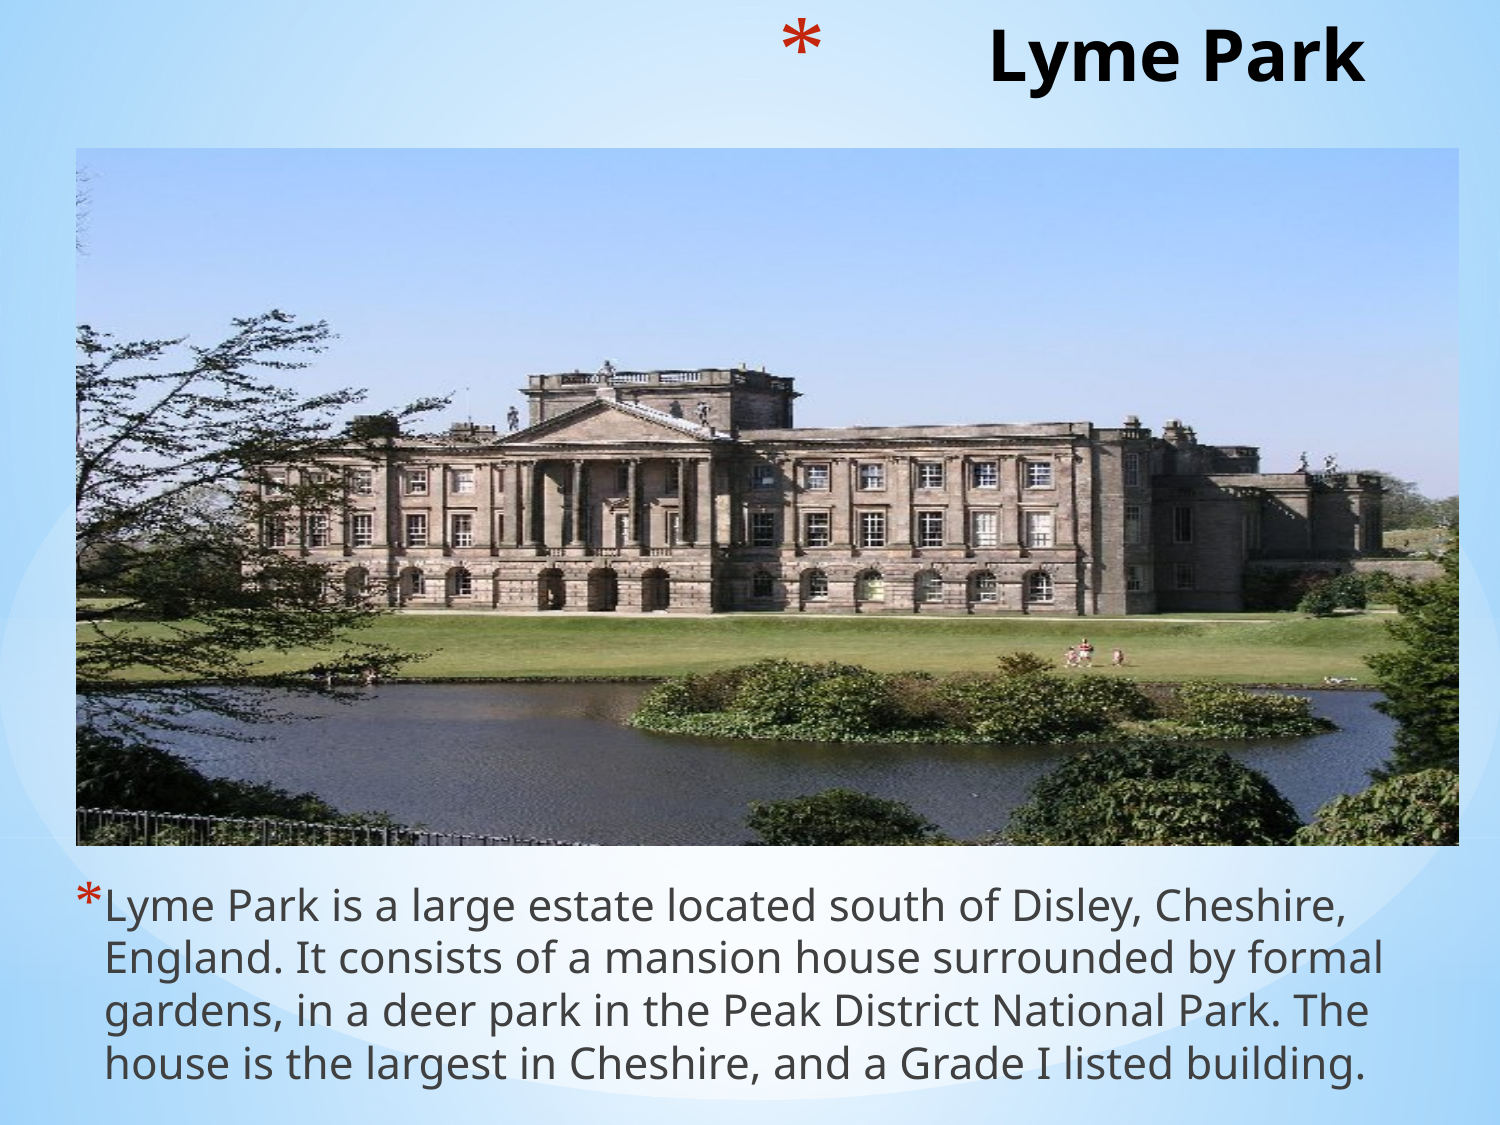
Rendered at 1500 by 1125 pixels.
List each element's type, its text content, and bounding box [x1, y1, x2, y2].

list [76, 148, 1459, 847]
title Lyme Park [312, 2, 1382, 146]
list Lyme Park is a large estate located south of Disley, Cheshire, England. It consists of a mansion house surrounded by formal gardens, in a deer park in the Peak District National Park. The house is the largest in Cheshire, and a Grade I listed building. [53, 869, 1459, 1098]
